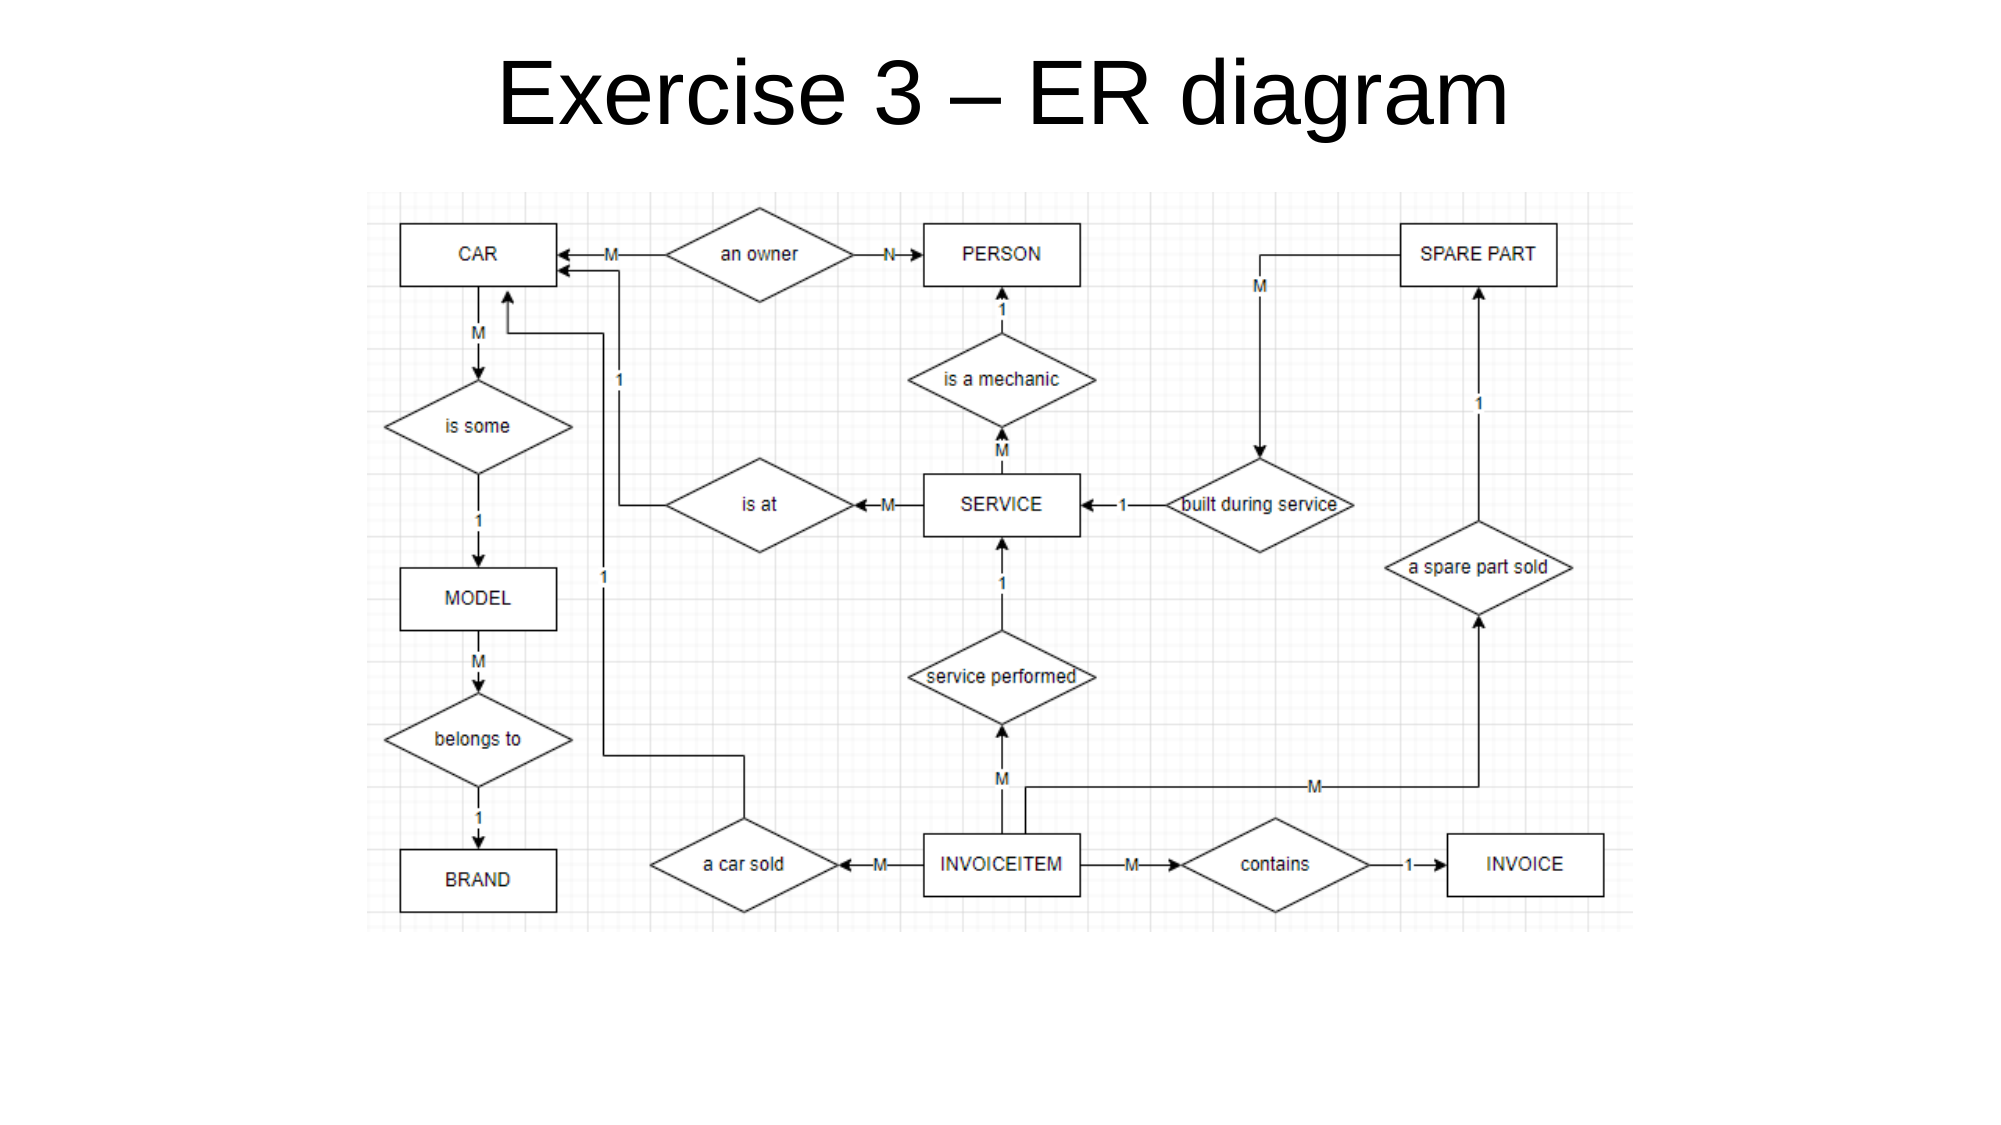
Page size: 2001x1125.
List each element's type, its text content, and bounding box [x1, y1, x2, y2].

picture [366, 192, 1634, 933]
title Exercise 3 – ER diagram [9, 7, 2000, 183]
